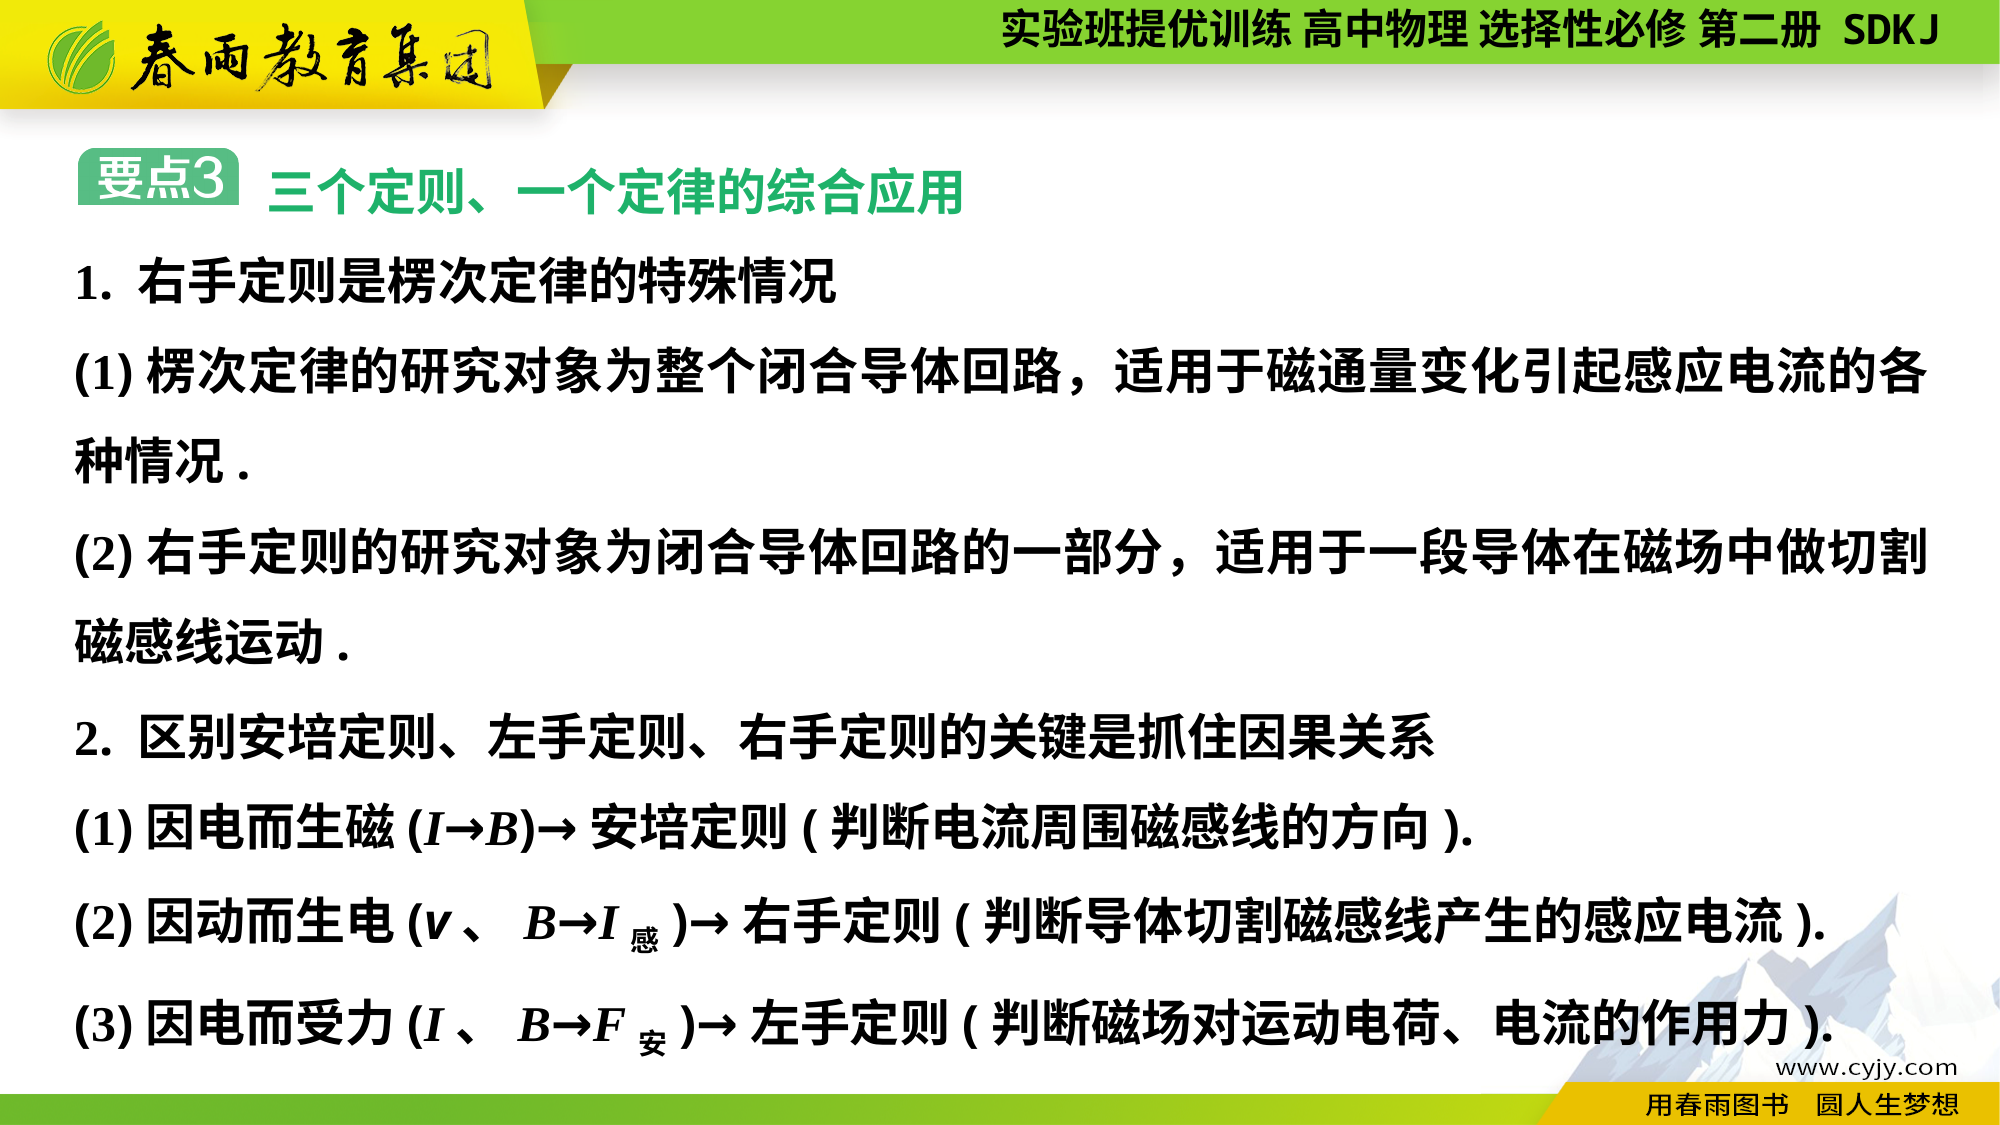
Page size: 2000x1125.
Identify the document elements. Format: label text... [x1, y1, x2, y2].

text_box 2. 区别安培定则、左手定则、右手定则的关键是抓住因果关系 (1)因电而生磁(I→B)→安培定则(判断电流周围磁感线的方向). (2)因动而生电(v、B→I感)→右手定则(判断导体切割磁感线产生的感应电流). (3)因电而受力(I、B→F安)→左手定则(判断磁场对运动电荷、电流的作用力). [59, 667, 1944, 1068]
picture [0, 0, 2000, 1125]
list 三个定则、一个定律的综合应用 1. 右手定则是楞次定律的特殊情况 (1)楞次定律的研究对象为整个闭合导体回路，适用于磁通量变化引起感应电流的各种情况. (2)右手定则的研究对象为闭合导体回路的一部分，适用于一段导体在磁场中做切割磁感线运动. [59, 122, 1944, 667]
